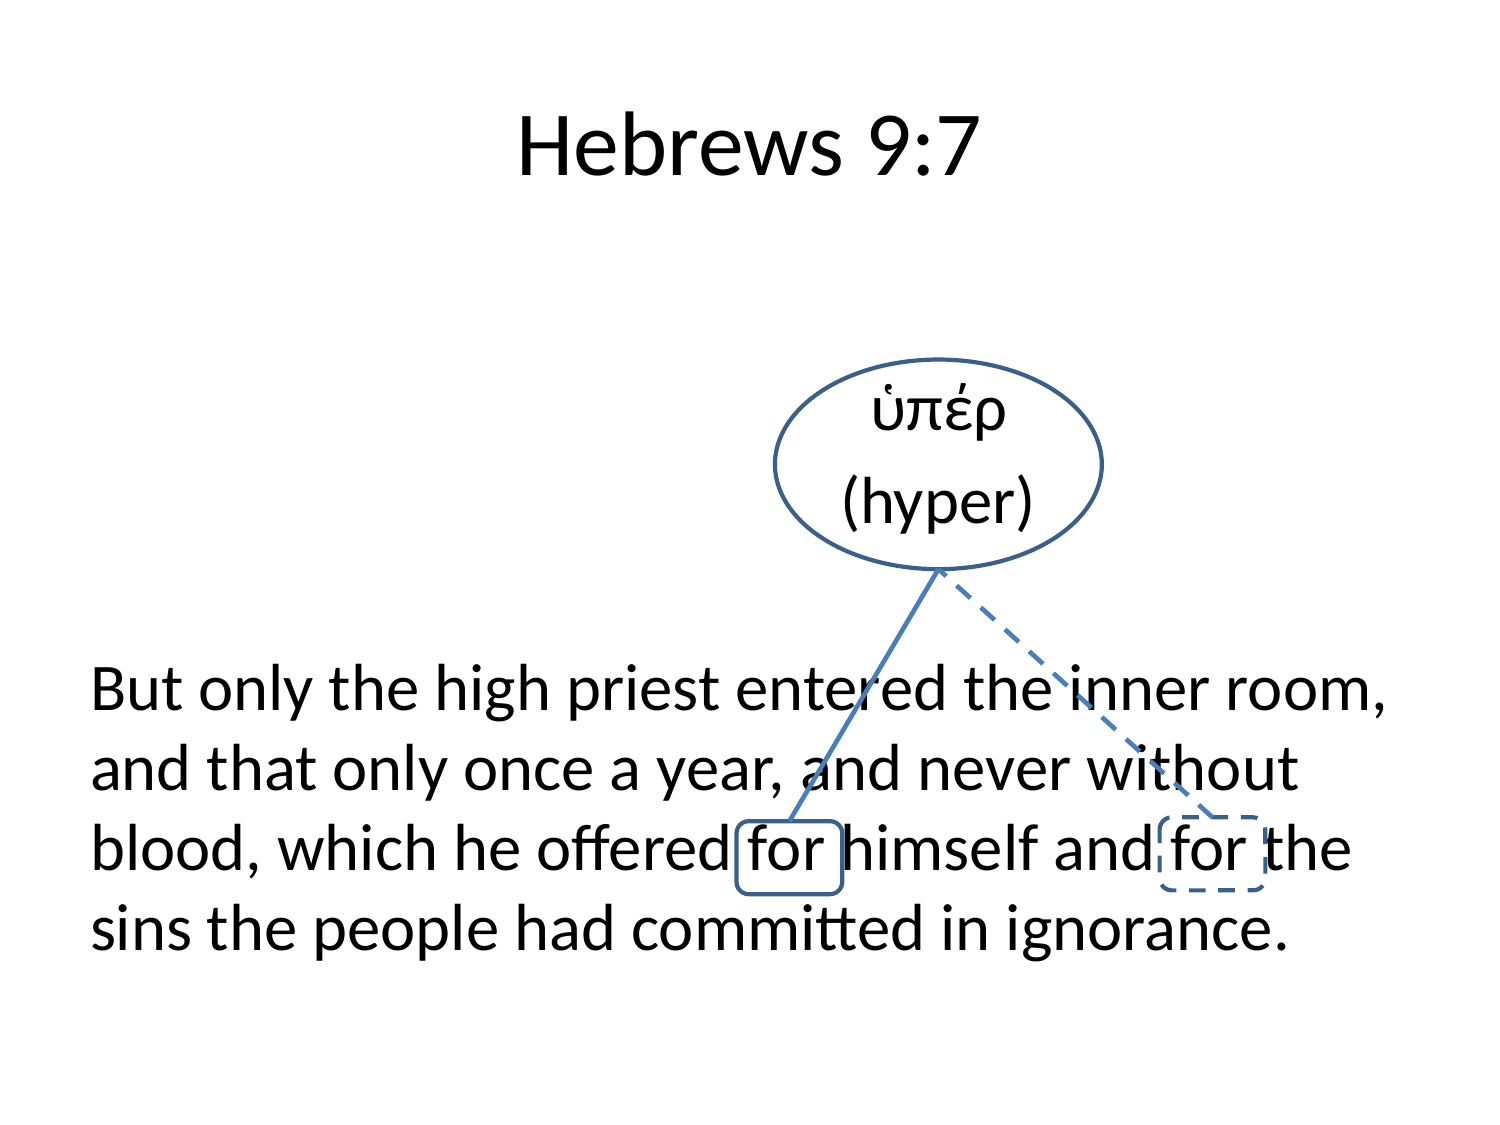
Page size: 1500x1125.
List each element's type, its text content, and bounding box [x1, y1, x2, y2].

text_box [734, 819, 845, 897]
list ὑπέρ (hyper) But only the high priest entered the inner room, and that only once a year, and never without blood, which he offered for himself and for the sins the people had committed in ignorance. [75, 262, 1425, 1005]
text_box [789, 568, 937, 822]
title Hebrews 9:7 [75, 45, 1425, 233]
text_box [1157, 815, 1268, 893]
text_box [938, 568, 1213, 818]
text_box [772, 357, 1104, 567]
